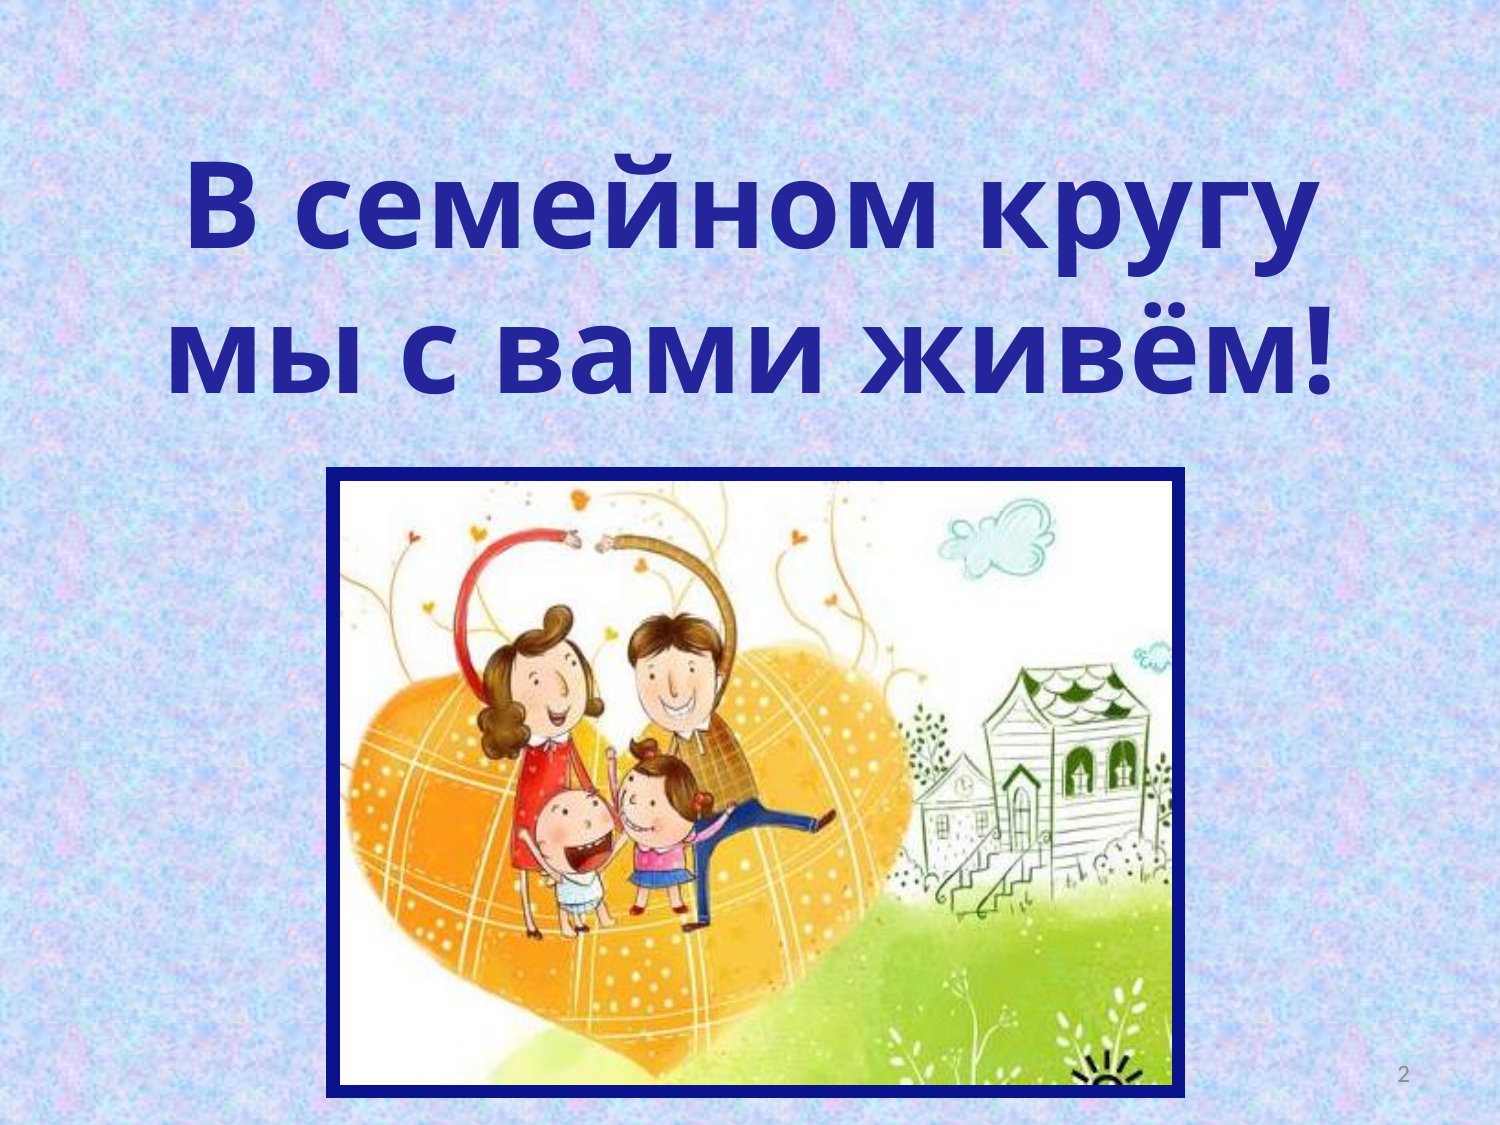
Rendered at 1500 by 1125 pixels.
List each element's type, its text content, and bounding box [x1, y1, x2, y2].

slide_number 2 [1074, 1042, 1425, 1103]
title В семейном кругу мы с вами живём! [82, 117, 1418, 429]
picture [0, 0, 1500, 1125]
